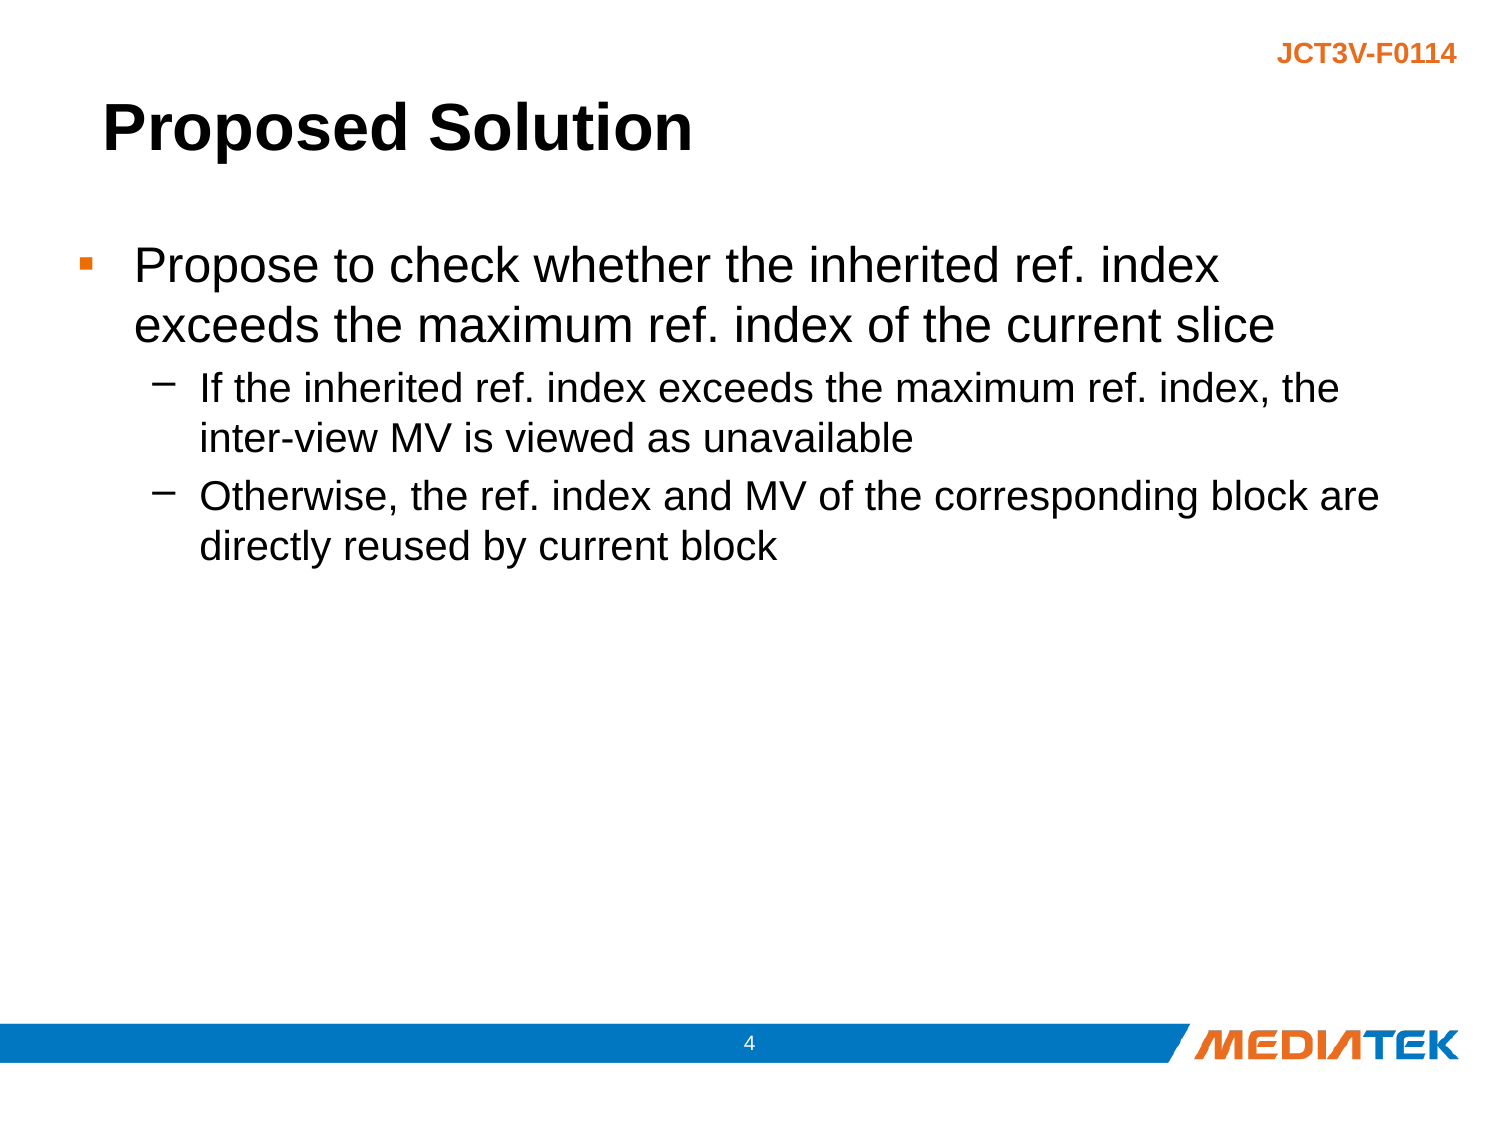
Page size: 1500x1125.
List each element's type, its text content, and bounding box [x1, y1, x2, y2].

picture [0, 1023, 711, 1063]
picture [789, 1023, 1459, 1063]
slide_number 3 [711, 1022, 789, 1090]
list Propose to check whether the inherited ref. index exceeds the maximum ref. index of the current slice If the inherited ref. index exceeds the maximum ref. index, the inter-view MV is viewed as unavailable Otherwise, the ref. index and MV of the corresponding block are directly reused by current block [62, 224, 1424, 1051]
title Proposed Solution [87, 46, 1410, 201]
